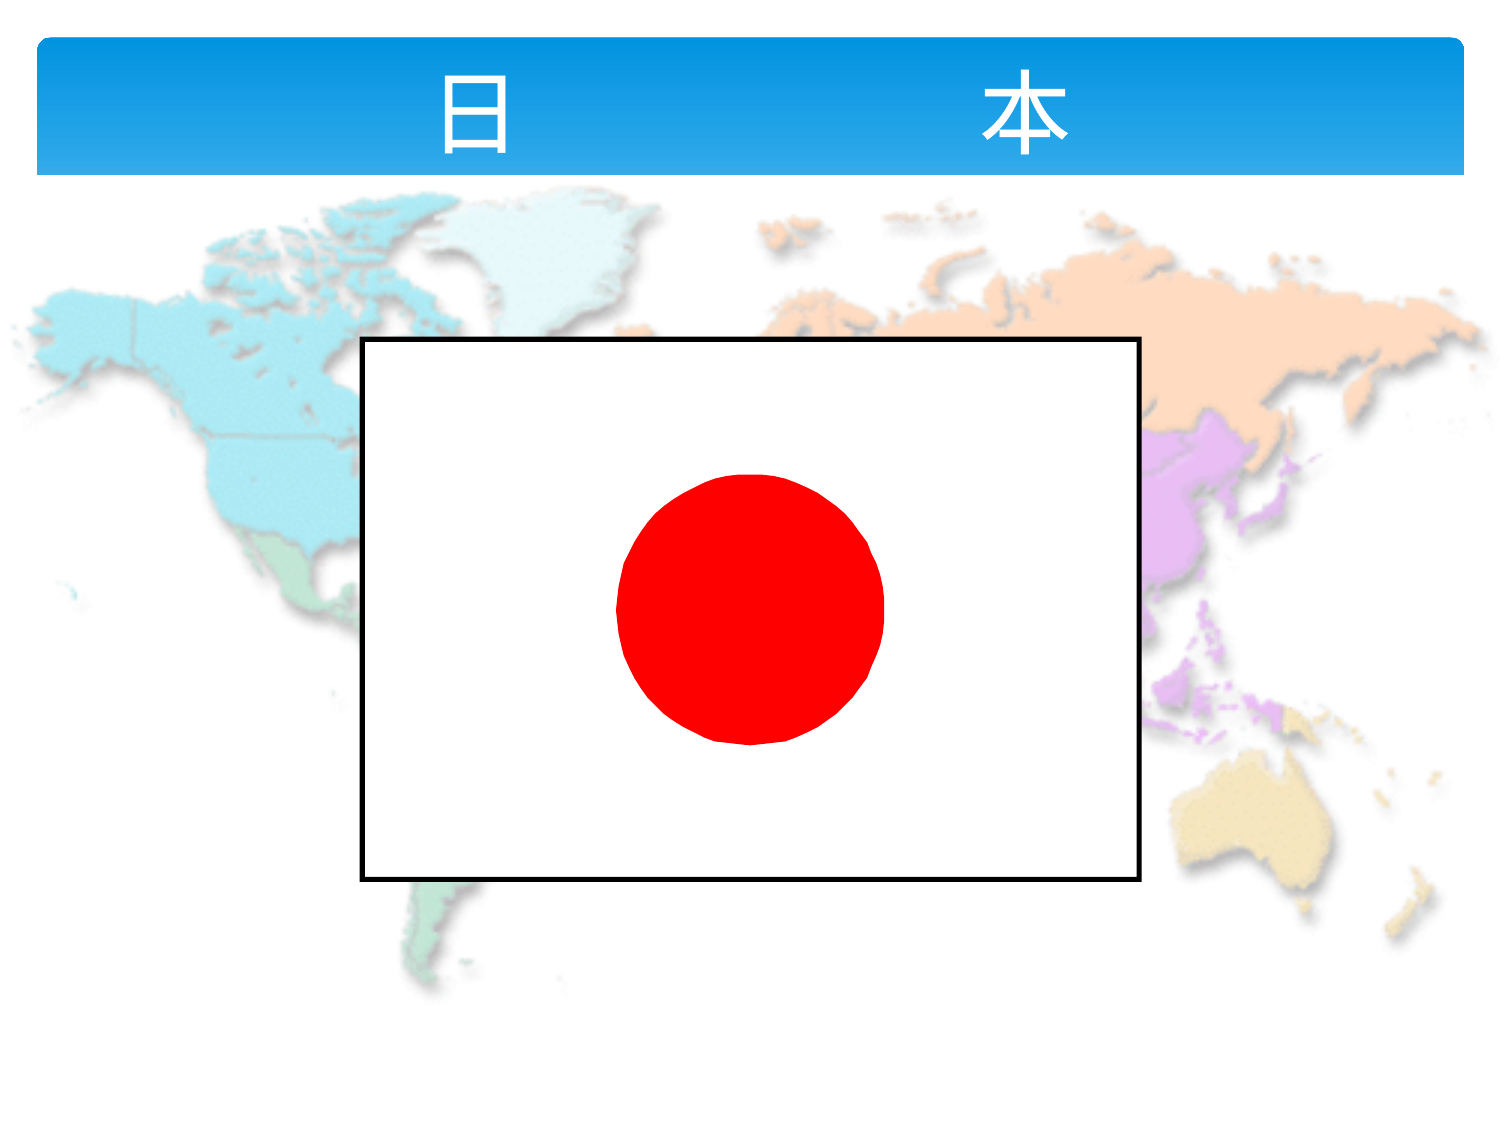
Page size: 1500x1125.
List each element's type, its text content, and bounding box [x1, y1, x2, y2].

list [348, 326, 1153, 893]
picture [0, 175, 1500, 1005]
title 日 本 [75, 7, 1425, 213]
